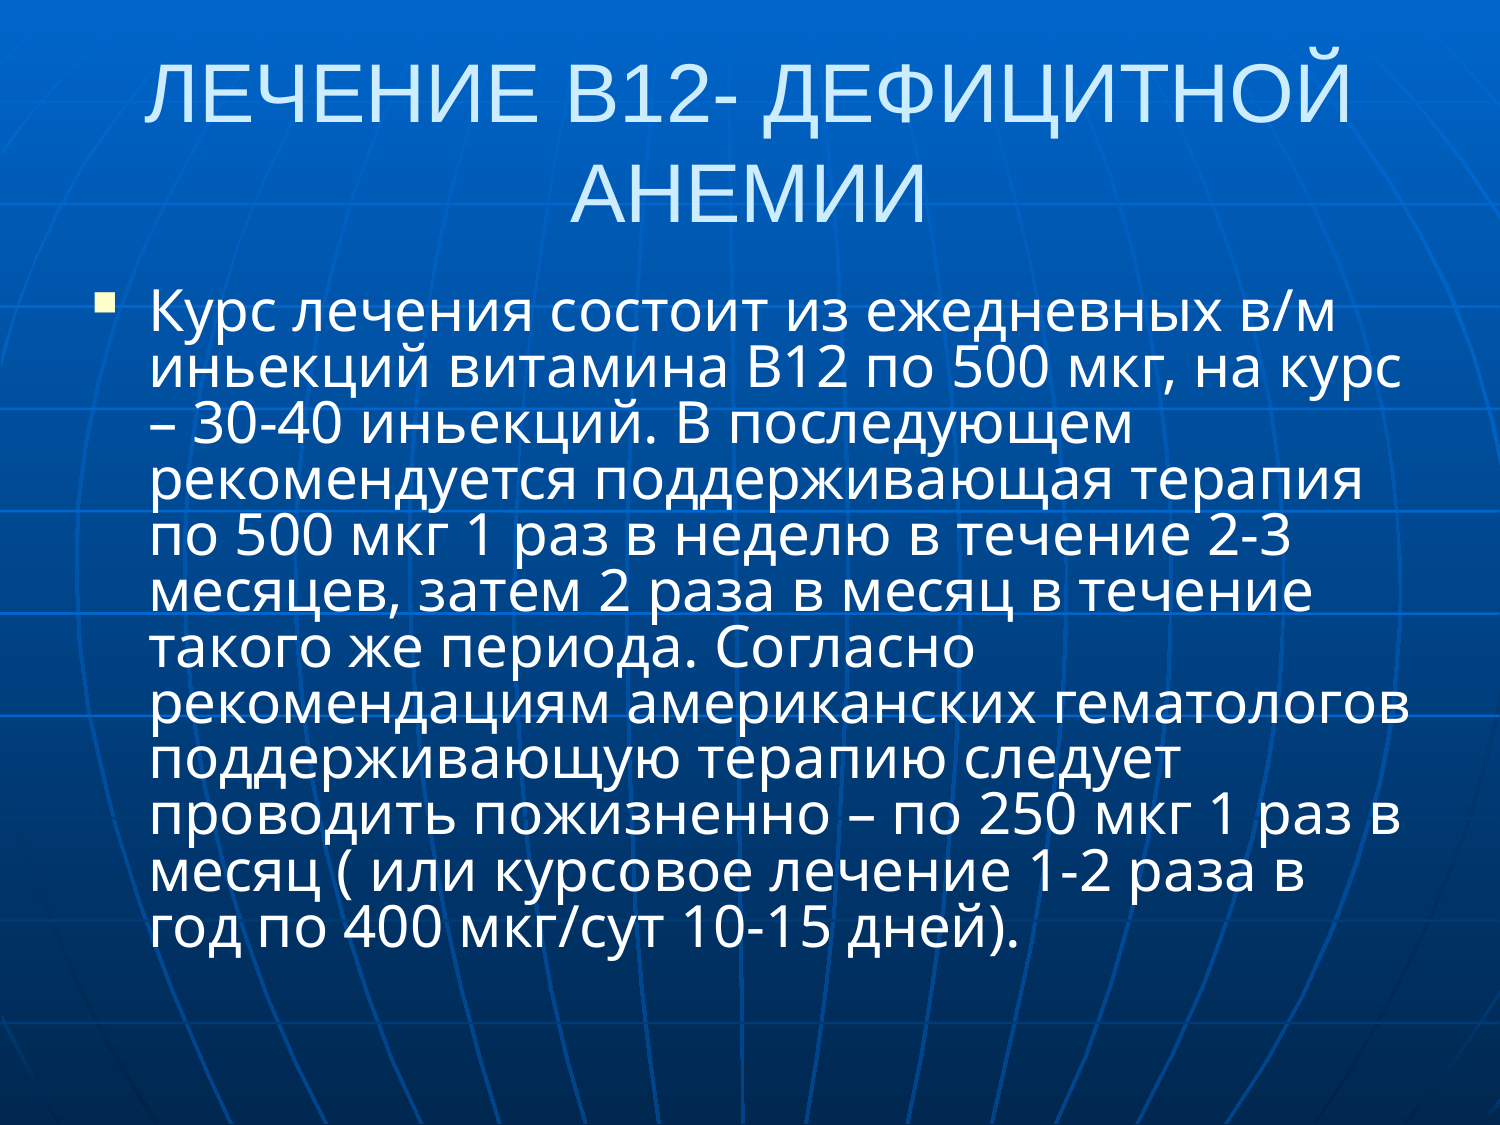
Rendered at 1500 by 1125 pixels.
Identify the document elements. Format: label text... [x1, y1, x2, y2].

title ЛЕЧЕНИЕ В12- ДЕФИЦИТНОЙ АНЕМИИ [74, 45, 1426, 233]
list Курс лечения состоит из ежедневных в/м иньекций витамина В12 по 500 мкг, на курс – 30-40 иньекций. В последующем рекомендуется поддерживающая терапия по 500 мкг 1 раз в неделю в течение 2-3 месяцев, затем 2 раза в месяц в течение такого же периода. Согласно рекомендациям американских гематологов поддерживающую терапию следует проводить пожизненно – по 250 мкг 1 раз в месяц ( или курсовое лечение 1-2 раза в год по 400 мкг/сут 10-15 дней). [76, 278, 1428, 1023]
